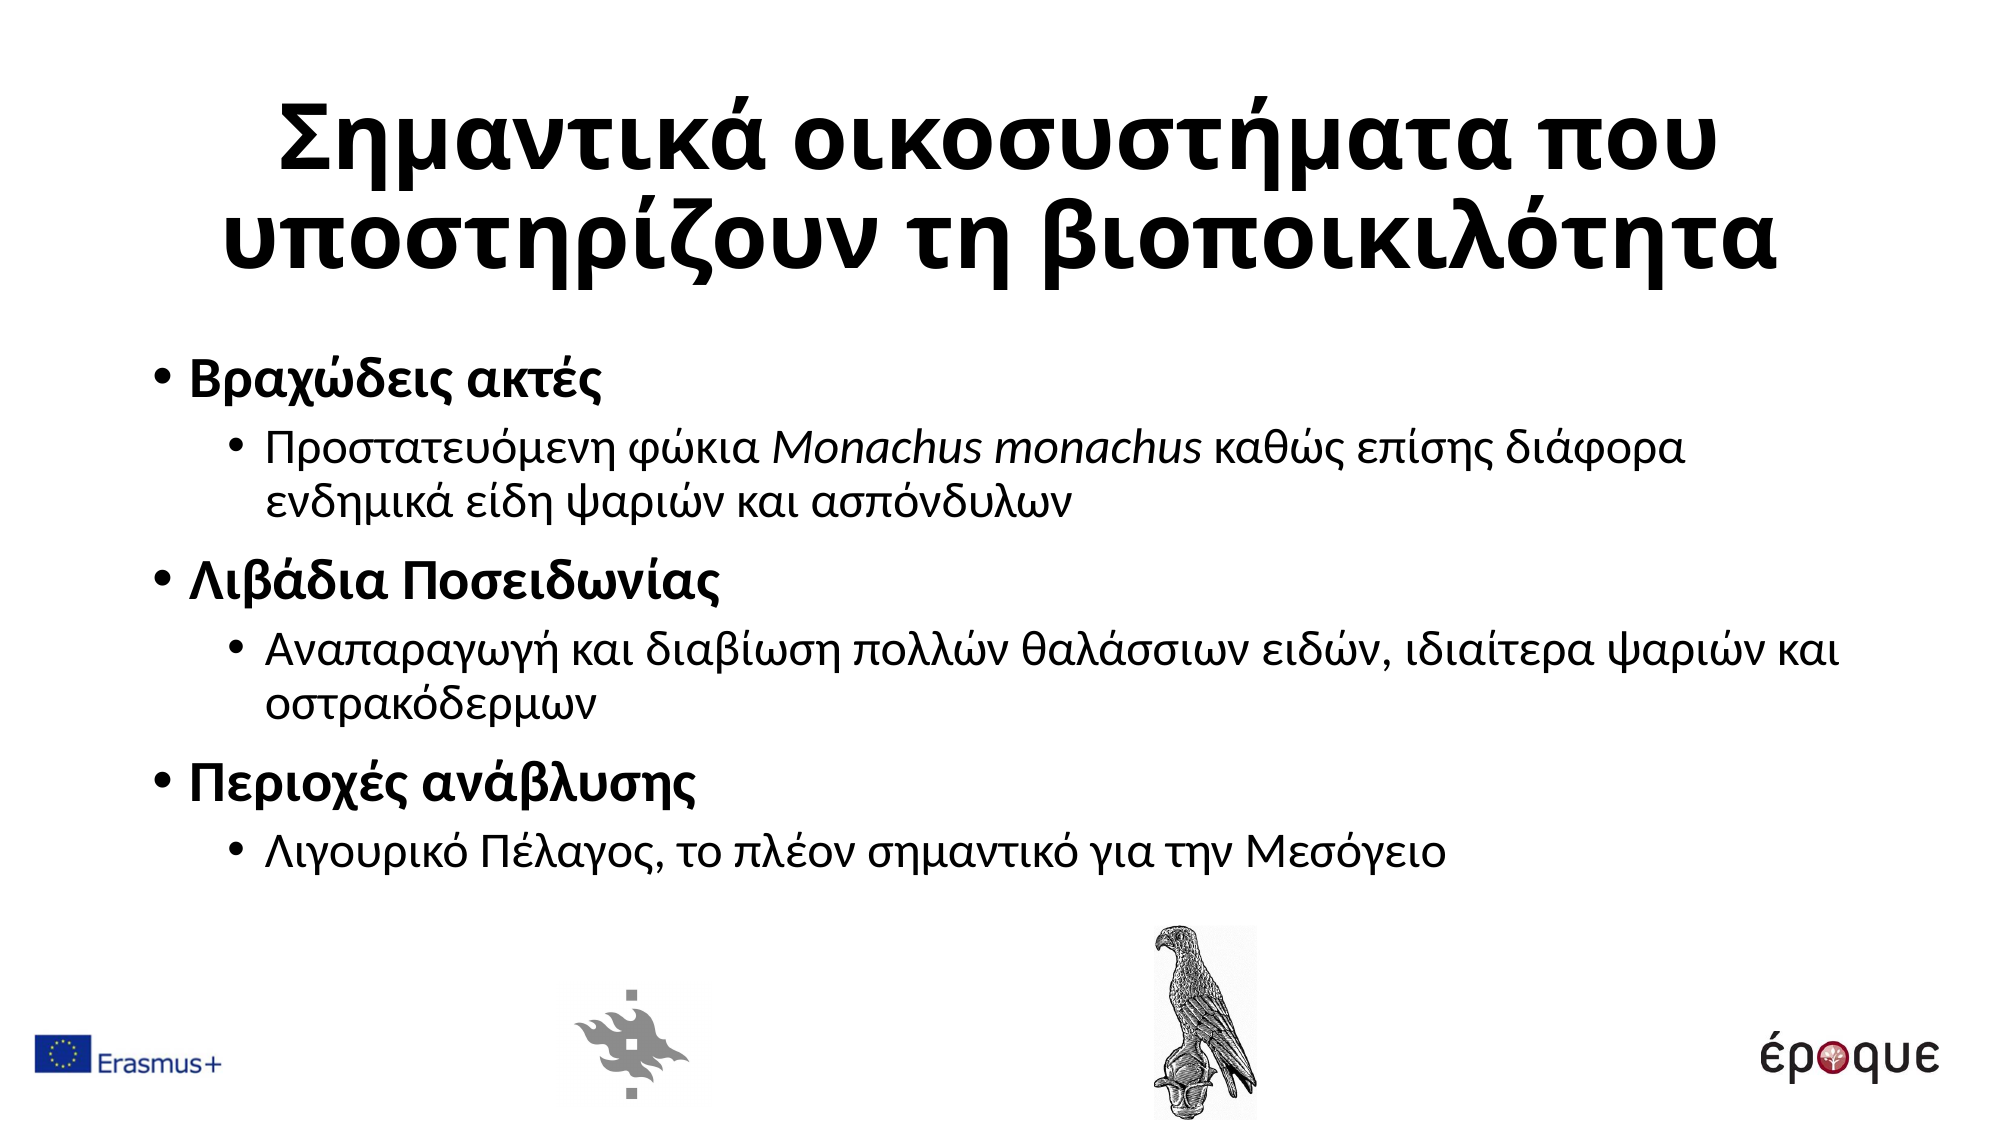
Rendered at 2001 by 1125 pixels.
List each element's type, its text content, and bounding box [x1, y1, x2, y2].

picture [1761, 1031, 1939, 1084]
list Βραχώδεις ακτές Προστατευόμενη φώκια Monachus monachus καθώς επίσης διάφορα ενδημικά είδη ψαριών και ασπόνδυλων Λιβάδια Ποσειδωνίας Αναπαραγωγή και διαβίωση πολλών θαλάσσιων ειδών, ιδιαίτερα ψαριών και οστρακόδερμων Περιοχές ανάβλυσης Λιγουρικό Πέλαγος, το πλέον σημαντικό για την Μεσόγειο [137, 339, 1863, 1011]
picture [1154, 925, 1258, 1120]
picture [556, 981, 712, 1107]
picture [33, 1024, 223, 1084]
title Σημαντικά οικοσυστήματα που υποστηρίζουν τη βιοποικιλότητα [137, 59, 1863, 319]
